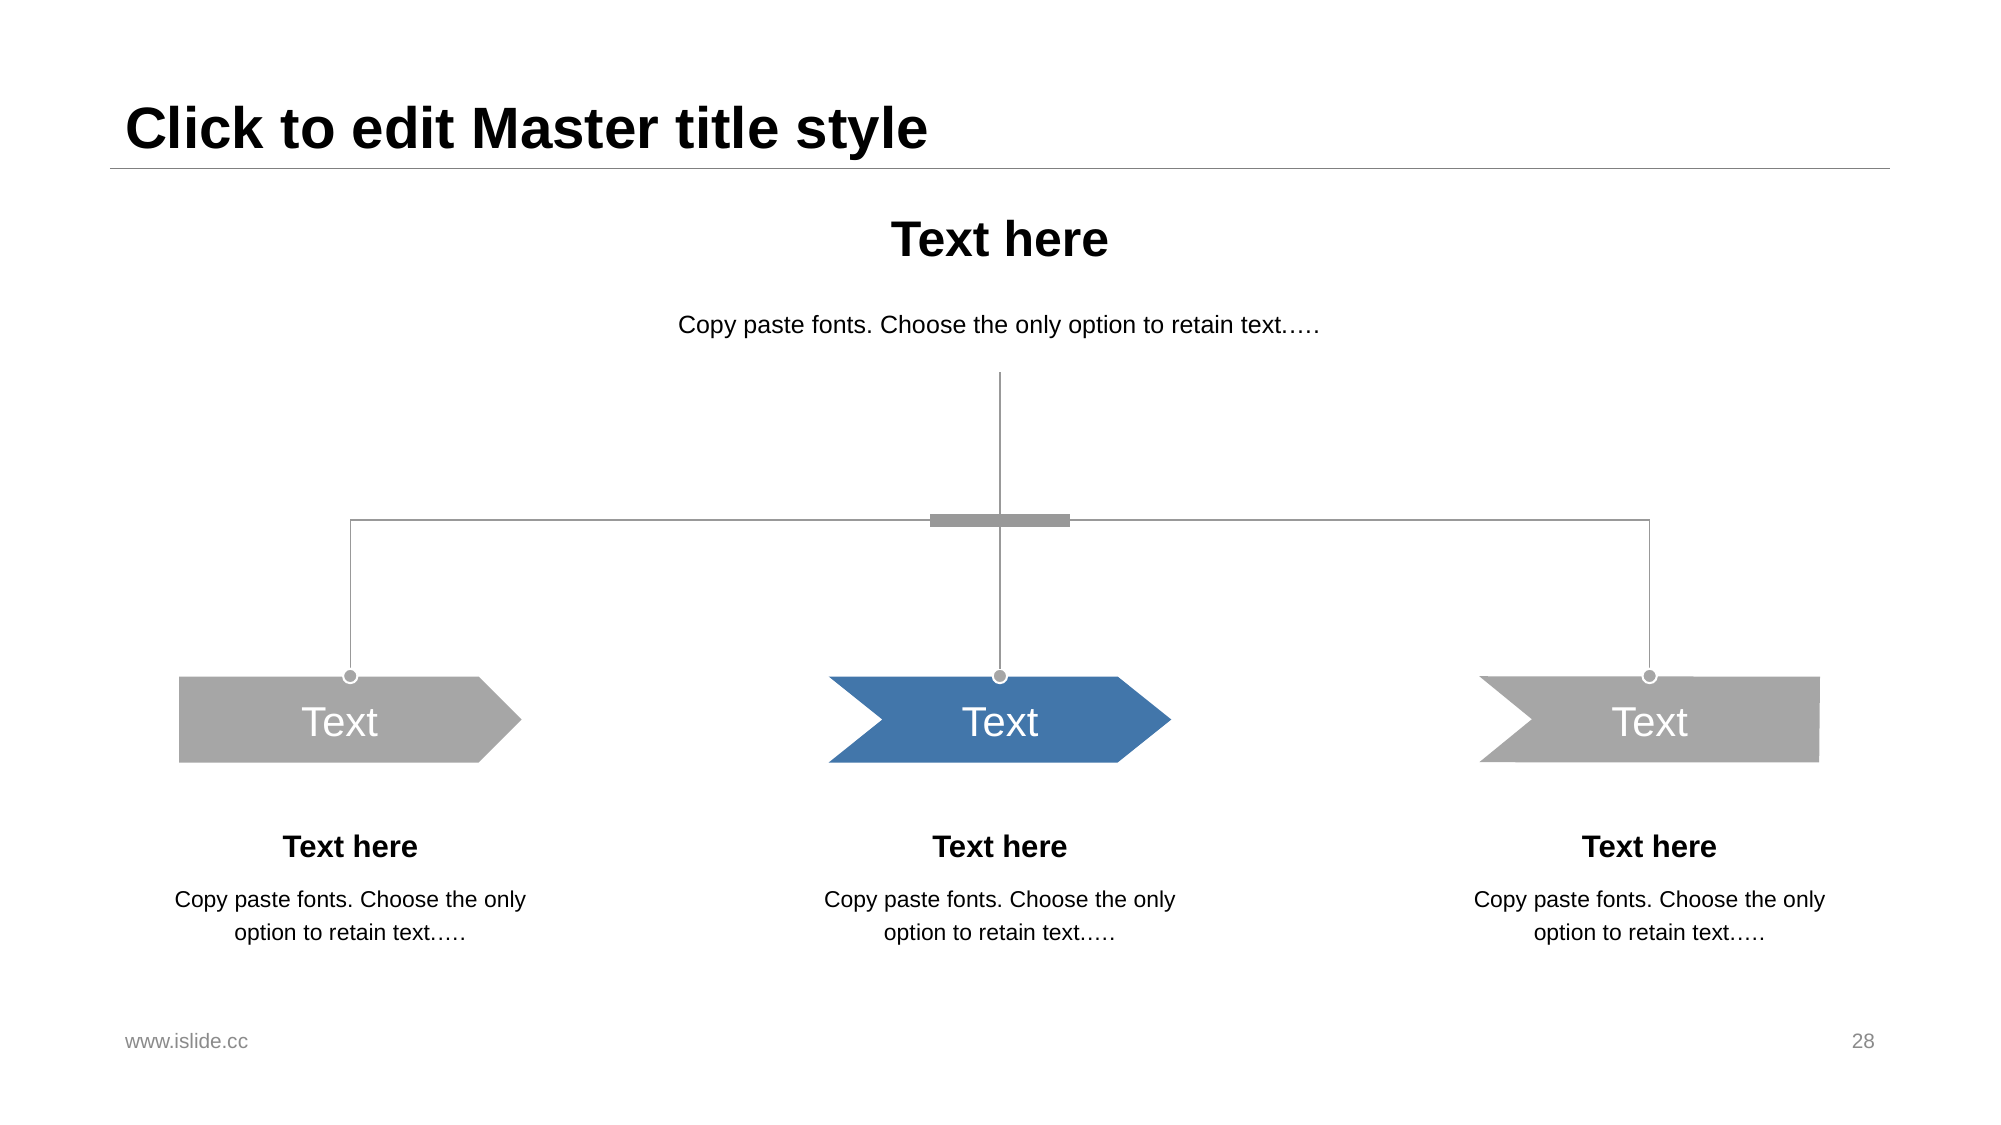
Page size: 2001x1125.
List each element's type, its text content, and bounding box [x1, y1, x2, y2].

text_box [138, 196, 1862, 990]
slide_number 28 [1412, 1023, 1890, 1058]
title Click to edit Master title style [109, 0, 1890, 169]
footer www.islide.cc [109, 1023, 790, 1058]
